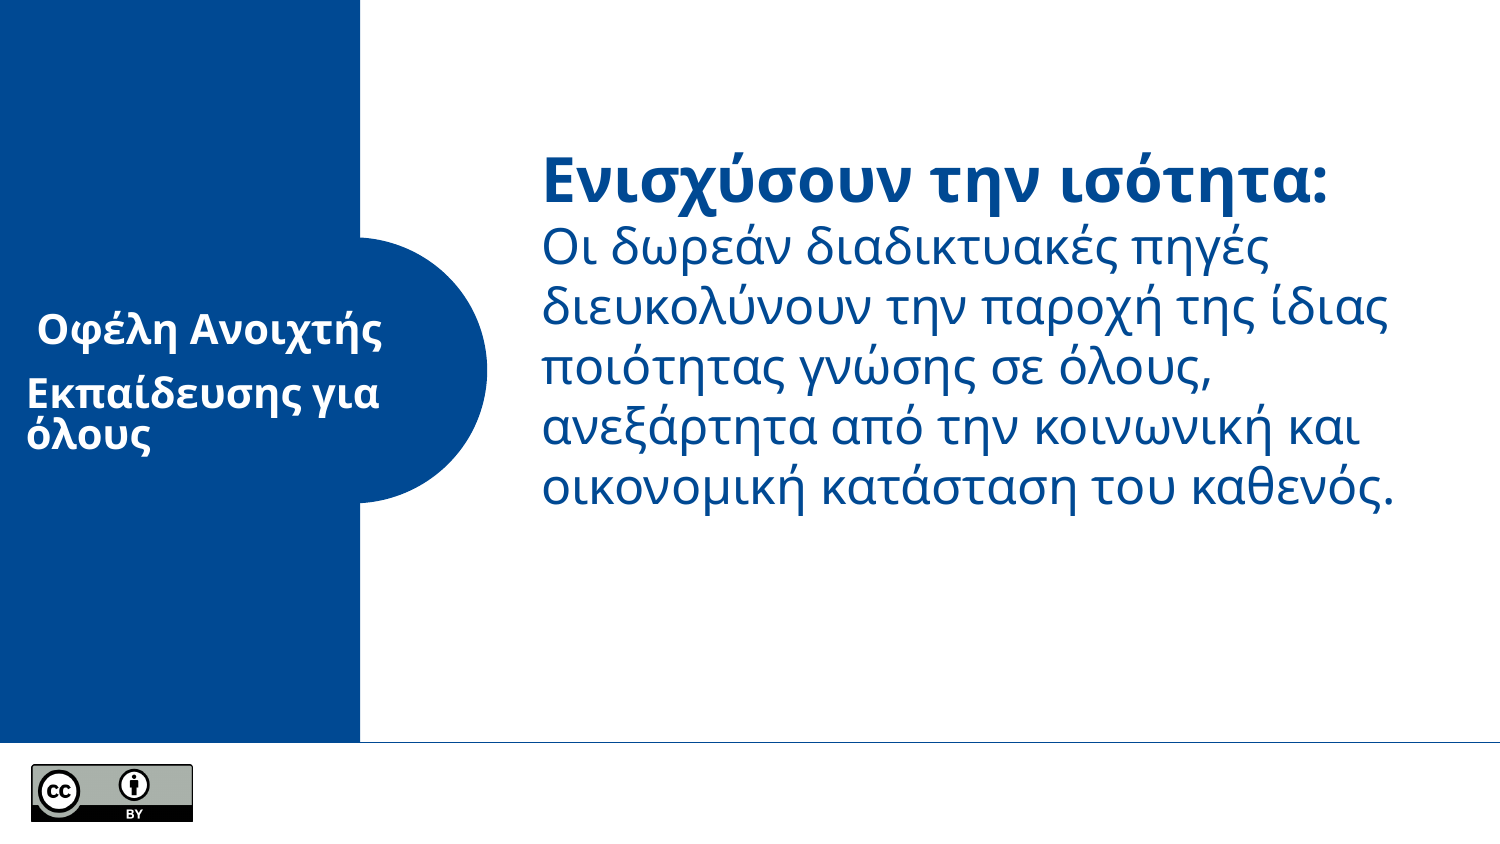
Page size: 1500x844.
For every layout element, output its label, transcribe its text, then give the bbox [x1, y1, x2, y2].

text_box Ενισχύσουν την ισότητα: Οι δωρεάν διαδικτυακές πηγές διευκολύνουν την παροχή της ίδιας ποιότητας γνώσης σε όλους, ανεξάρτητα από την κοινωνική και οικονομική κατάσταση του καθενός. [526, 124, 1437, 530]
text_box [266, 473, 439, 504]
picture [31, 764, 193, 822]
text_box [259, 237, 446, 274]
text_box Οφέλη Ανοιχτής Εκπαίδευσης για όλους [10, 274, 488, 473]
text_box [0, 750, 1500, 844]
text_box [0, 0, 361, 742]
